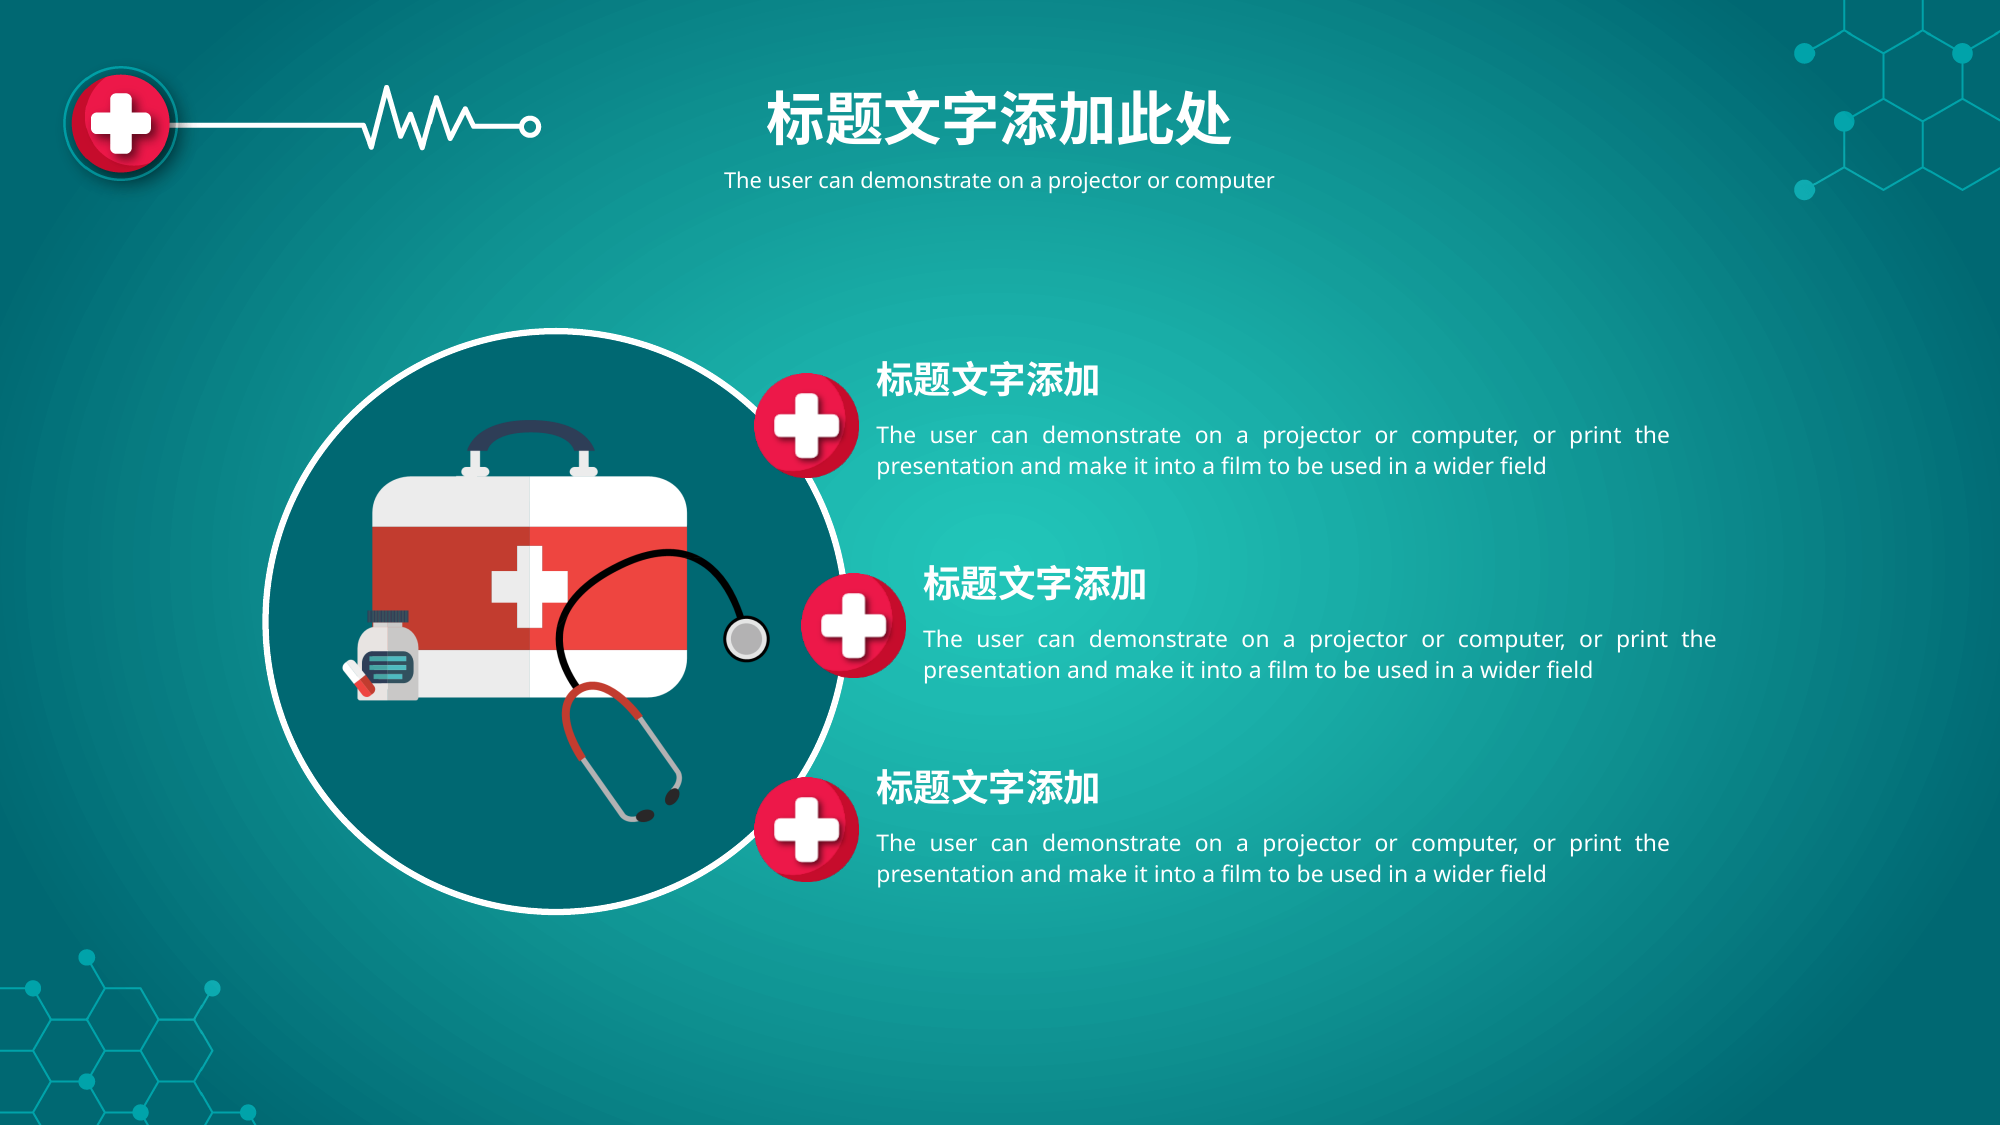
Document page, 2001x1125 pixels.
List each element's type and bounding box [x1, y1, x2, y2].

text_box [265, 331, 847, 912]
text_box [861, 349, 1686, 489]
text_box [861, 756, 1686, 896]
picture [0, 0, 2000, 1125]
text_box [908, 552, 1733, 692]
text_box [660, 74, 1340, 199]
